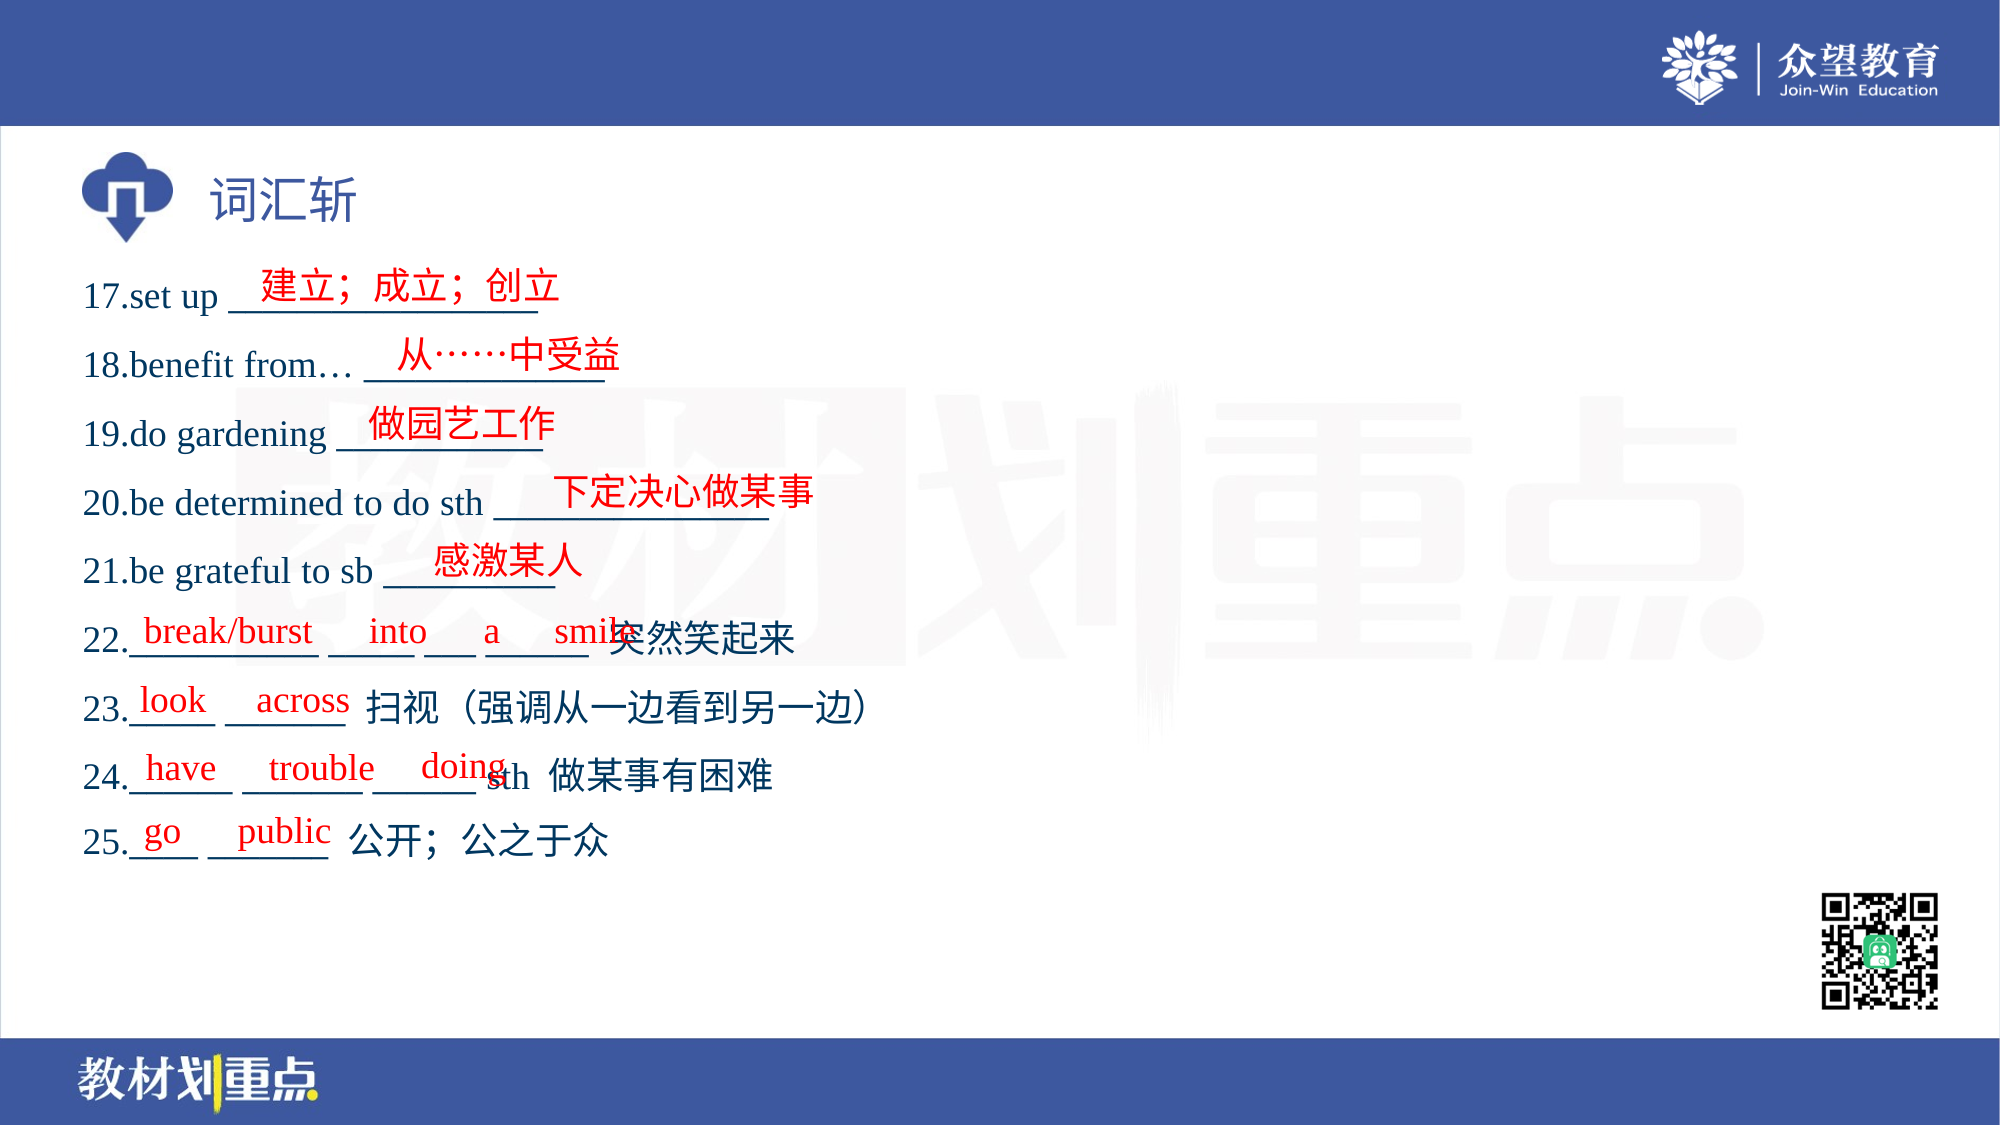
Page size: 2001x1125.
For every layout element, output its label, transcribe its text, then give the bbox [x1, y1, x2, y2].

text_box have [132, 723, 231, 782]
text_box go [130, 786, 196, 845]
text_box 感激某人 [419, 517, 598, 576]
text_box break/burst [130, 586, 327, 645]
text_box across [242, 654, 364, 713]
text_box look [126, 654, 221, 713]
text_box a [469, 586, 514, 645]
text_box 做园艺工作 [355, 379, 571, 439]
text_box trouble [255, 723, 389, 782]
text_box public [224, 786, 346, 845]
text_box doing [407, 721, 521, 780]
text_box into [355, 586, 441, 645]
text_box 下定决心做某事 [538, 448, 829, 507]
text_box smile [540, 586, 650, 645]
text_box 17.set up __________________ 18.benefit from… ______________ 19.do gardening ____________ 20.be determined to do sth ________________ 21.be grateful to sb __________ 22.___________ _____ ___ ______ 突然笑起来 23._____ _______ 扫视（强调从一边看到另一边） 24.______ _______ ______ sth 做某事有困难 25.____ _______ 公开；公之于众 [82, 247, 1817, 856]
text_box 从……中受益 [382, 311, 635, 369]
text_box 建立；成立；创立 [246, 242, 575, 301]
picture [0, 0, 2000, 1125]
